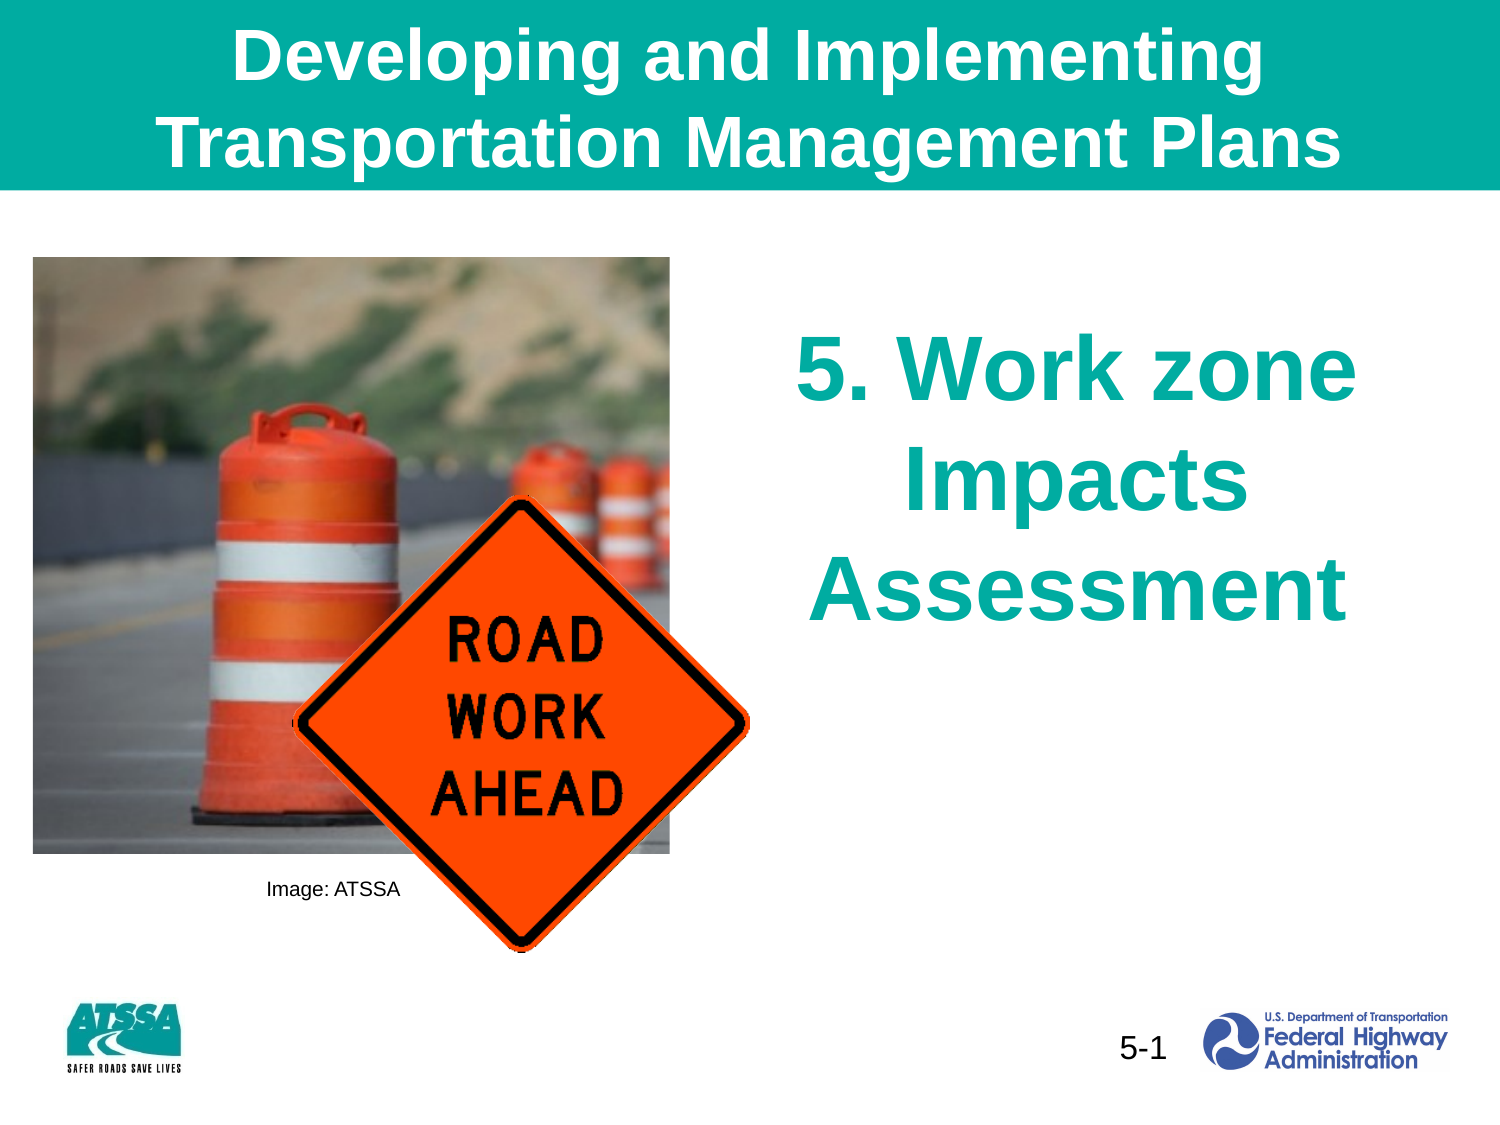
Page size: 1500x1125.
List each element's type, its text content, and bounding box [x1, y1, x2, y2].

picture [32, 257, 751, 953]
picture [1200, 1008, 1450, 1072]
text_box 5. Work zone Impacts Assessment [712, 209, 1442, 739]
picture [63, 997, 185, 1077]
title Developing and Implementing Transportation Management Plans [0, 0, 1500, 191]
text_box Image: ATSSA [251, 867, 287, 908]
